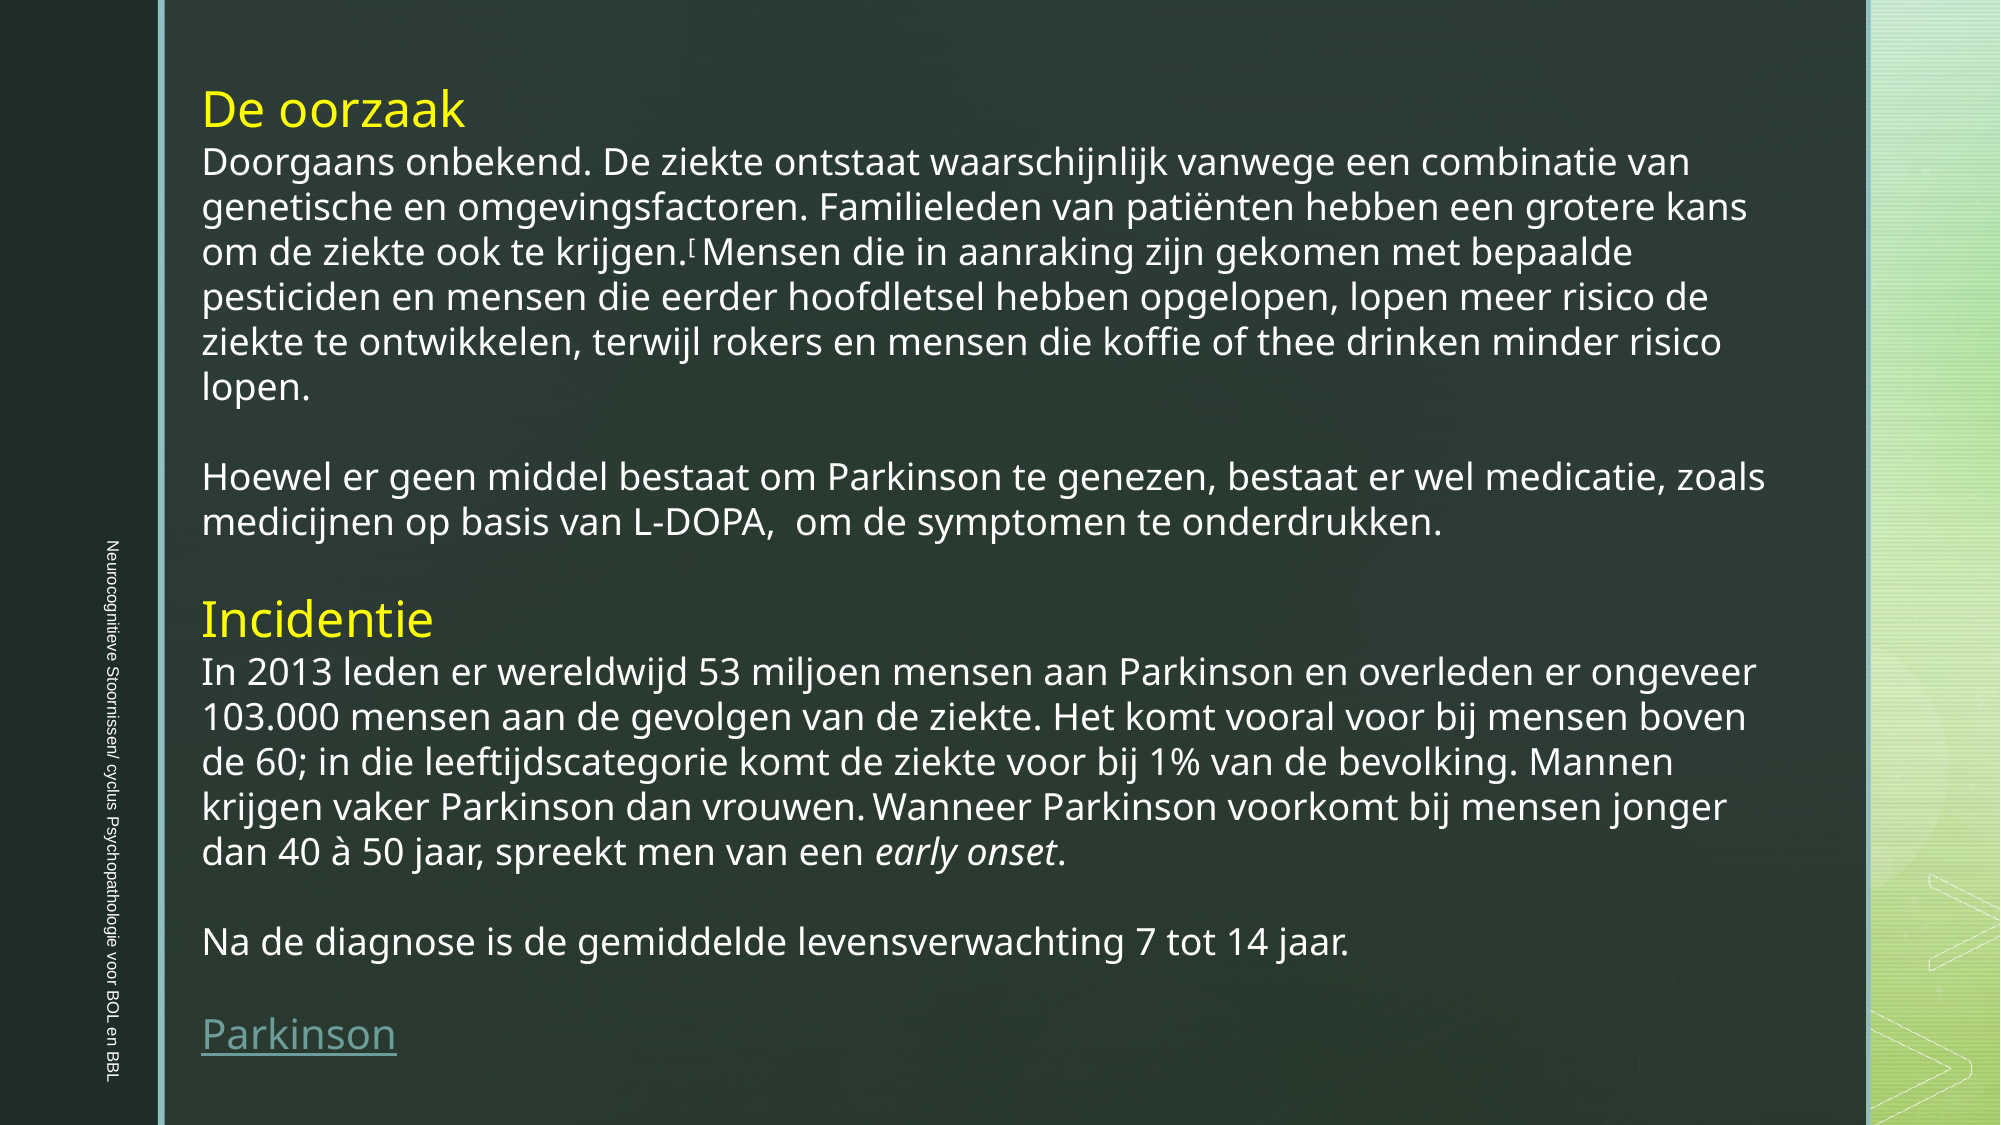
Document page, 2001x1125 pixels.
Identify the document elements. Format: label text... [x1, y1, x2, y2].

picture [1871, 0, 2001, 1125]
footer Neurocognitieve Stoornissen/ cyclus Psychopathologie voor BOL en BBL [101, 132, 131, 1098]
text_box De oorzaak Doorgaans onbekend. De ziekte ontstaat waarschijnlijk vanwege een combinatie van genetische en omgevingsfactoren. Familieleden van patiënten hebben een grotere kans om de ziekte ook te krijgen.[ Mensen die in aanraking zijn gekomen met bepaalde pesticiden en mensen die eerder hoofdletsel hebben opgelopen, lopen meer risico de ziekte te ontwikkelen, terwijl rokers en mensen die koffie of thee drinken minder risico lopen. Hoewel er geen middel bestaat om Parkinson te genezen, bestaat er wel medicatie, zoals medicijnen op basis van L-DOPA, om de symptomen te onderdrukken. Incidentie In 2013 leden er wereldwijd 53 miljoen mensen aan Parkinson en overleden er ongeveer 103.000 mensen aan de gevolgen van de ziekte. Het komt vooral voor bij mensen boven de 60; in die leeftijdscategorie komt de ziekte voor bij 1% van de bevolking. Mannen krijgen vaker Parkinson dan vrouwen. Wanneer Parkinson voorkomt bij mensen jonger dan 40 à 50 jaar, spreekt men van een early onset. Na de diagnose is de gemiddelde levensverwachting 7 tot 14 jaar. Parkinson [186, 25, 1798, 1118]
